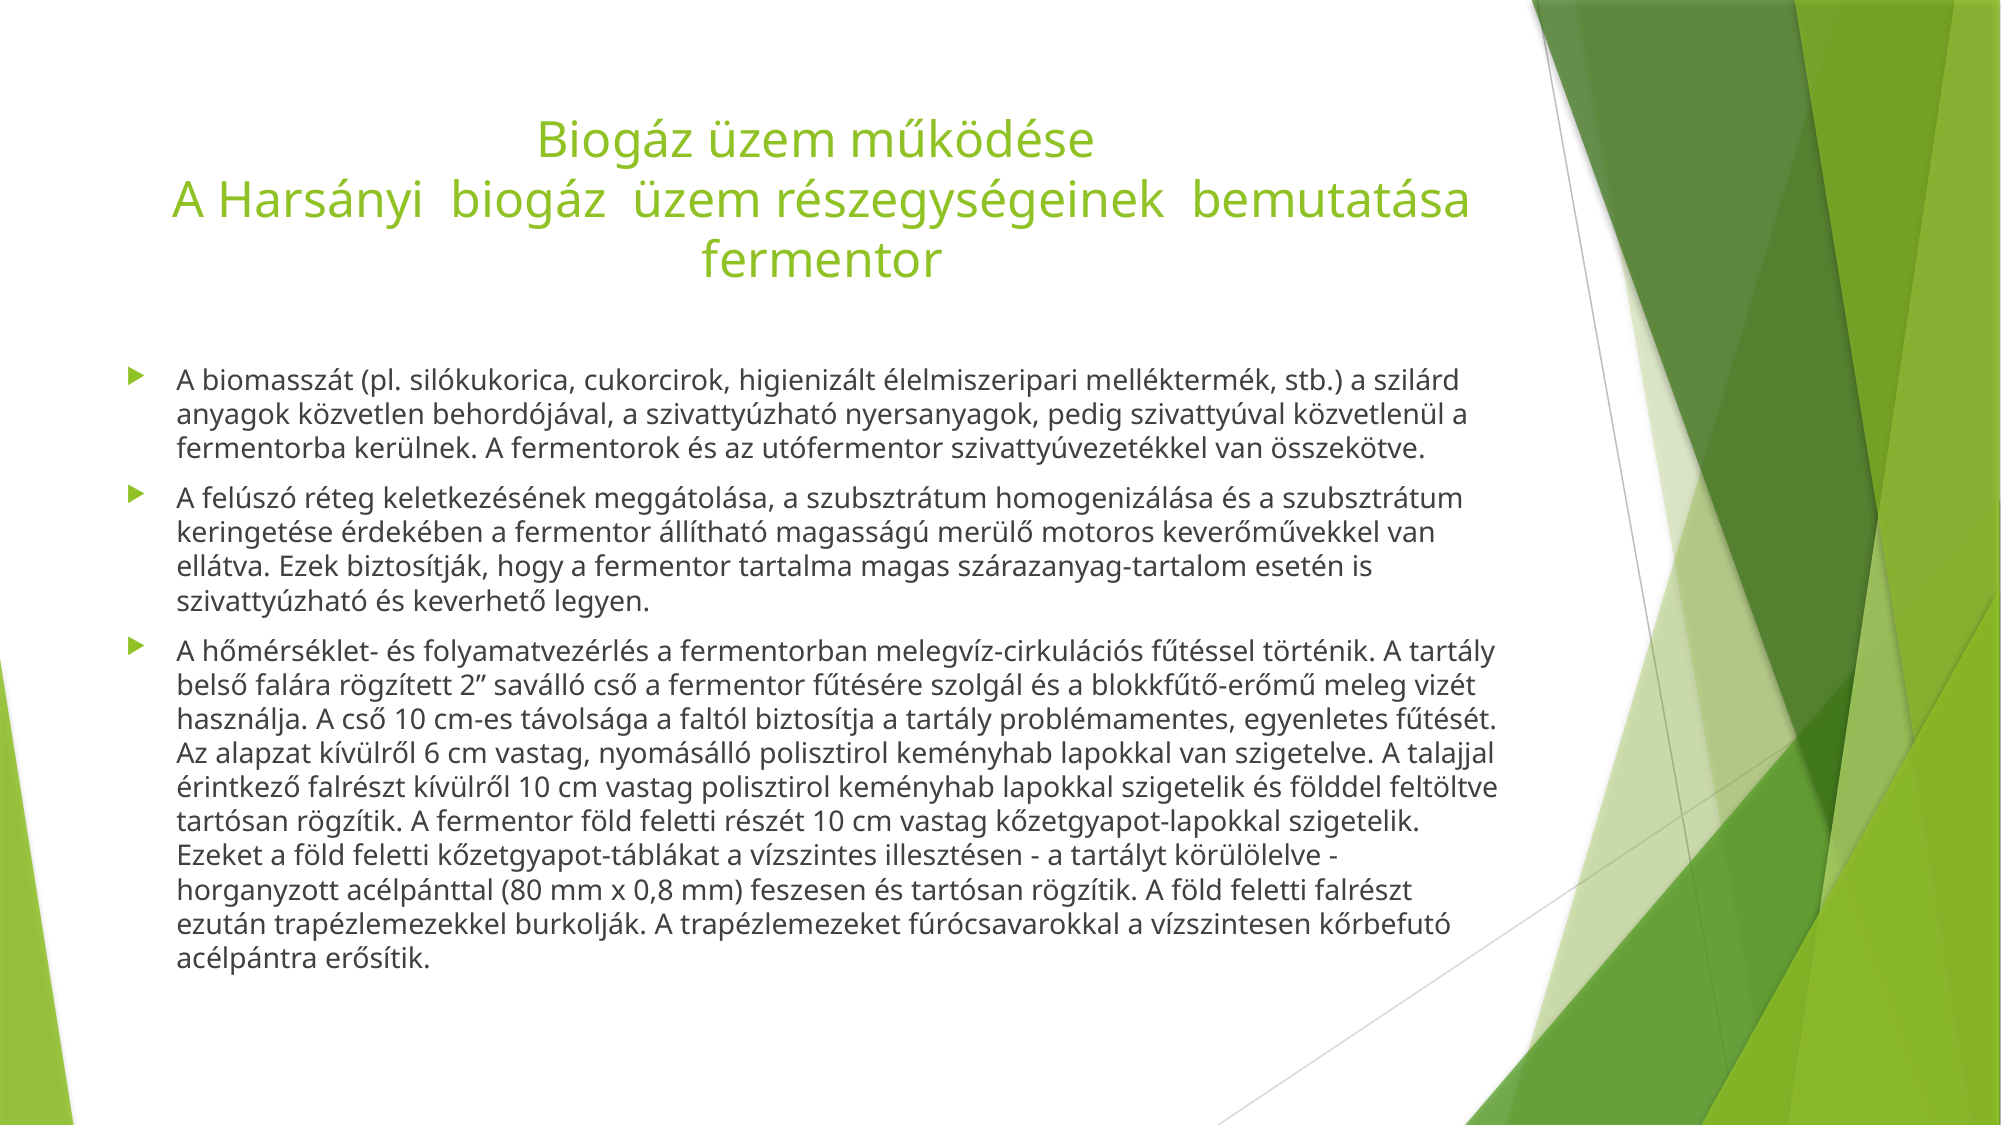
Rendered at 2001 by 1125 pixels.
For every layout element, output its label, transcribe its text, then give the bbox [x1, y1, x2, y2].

title Biogáz üzem működése A Harsányi biogáz üzem részegységeinek bemutatása fermentor [111, 99, 1522, 317]
list A biomasszát (pl. silókukorica, cukorcirok, higienizált élelmiszeripari melléktermék, stb.) a szilárd anyagok közvetlen behordójával, a szivattyúzható nyersanyagok, pedig szivattyúval közvetlenül a fermentorba kerülnek. A fermentorok és az utófermentor szivattyúvezetékkel van összekötve. A felúszó réteg keletkezésének meggátolása, a szubsztrátum homogenizálása és a szubsztrátum keringetése érdekében a fermentor állítható magasságú merülő motoros keverőművekkel van ellátva. Ezek biztosítják, hogy a fermentor tartalma magas szárazanyag-tartalom esetén is szivattyúzható és keverhető legyen. A hőmérséklet- és folyamatvezérlés a fermentorban melegvíz-cirkulációs fűtéssel történik. A tartály belső falára rögzített 2” saválló cső a fermentor fűtésére szolgál és a blokkfűtő-erőmű meleg vizét használja. A cső 10 cm-es távolsága a faltól biztosítja a tartály problémamentes, egyenletes fűtését. Az alapzat kívülről 6 cm vastag, nyomásálló polisztirol keményhab lapokkal van szigetelve. A talajjal érintkező falrészt kívülről 10 cm vastag polisztirol keményhab lapokkal szigetelik és földdel feltöltve tartósan rögzítik. A fermentor föld feletti részét 10 cm vastag kőzetgyapot-lapokkal szigetelik. Ezeket a föld feletti kőzetgyapot-táblákat a vízszintes illesztésen - a tartályt körülölelve - horganyzott acélpánttal (80 mm x 0,8 mm) feszesen és tartósan rögzítik. A föld feletti falrészt ezután trapézlemezekkel burkolják. A trapézlemezeket fúrócsavarokkal a vízszintesen kőrbefutó acélpántra erősítik. [111, 354, 1522, 992]
